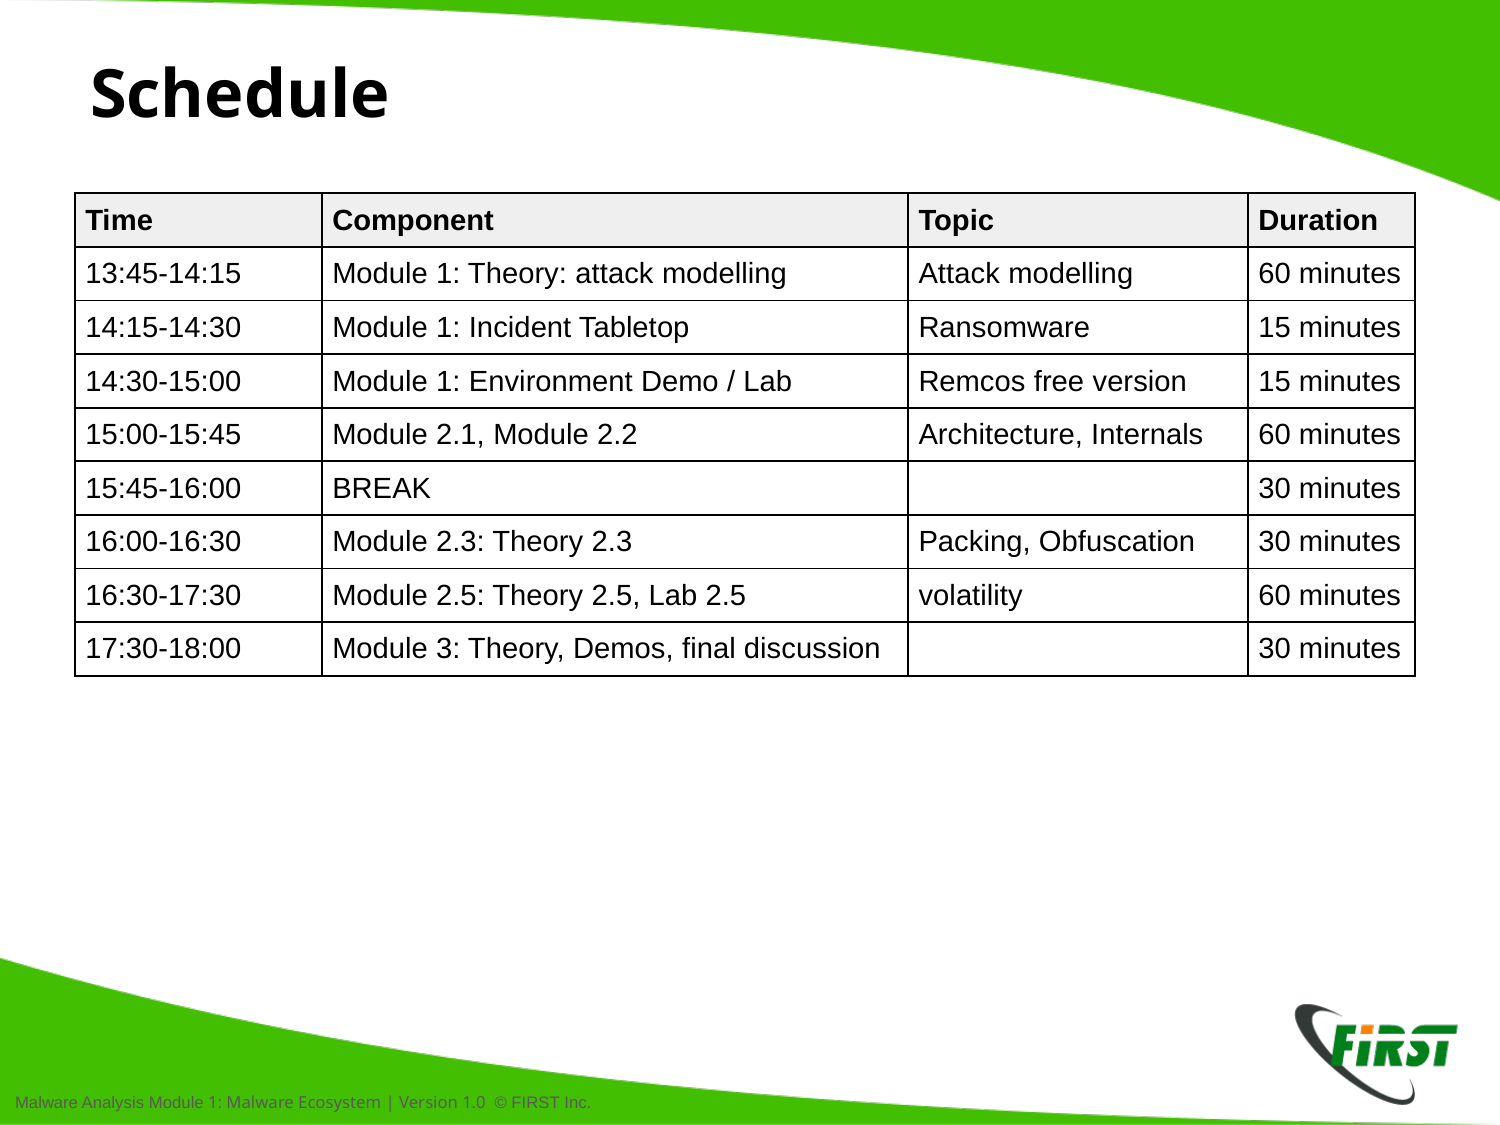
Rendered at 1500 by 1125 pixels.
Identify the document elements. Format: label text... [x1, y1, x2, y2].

title Schedule [75, 62, 1425, 130]
table_cell 13:45-14:15 [76, 248, 321, 300]
table_header Topic [909, 194, 1247, 246]
table_cell Ransomware [909, 301, 1247, 353]
table_cell Packing, Obfuscation [909, 516, 1247, 568]
table_cell 15:00-15:45 [76, 409, 321, 460]
table_cell 30 minutes [1249, 516, 1414, 568]
table_cell Attack modelling [909, 248, 1247, 300]
table_header Duration [1249, 194, 1414, 246]
table_cell 15 minutes [1249, 301, 1414, 353]
table_cell 60 minutes [1249, 409, 1414, 460]
table_cell Remcos free version [909, 355, 1247, 407]
table_cell [909, 462, 1247, 514]
table_cell Module 2.1, Module 2.2 [323, 409, 907, 460]
table_cell 60 minutes [1249, 569, 1414, 621]
table_cell 30 minutes [1249, 623, 1414, 675]
picture [0, 0, 1500, 1125]
table_cell Module 2.5: Theory 2.5, Lab 2.5 [323, 569, 907, 621]
table_cell Module 1: Environment Demo / Lab [323, 355, 907, 407]
table_cell 17:30-18:00 [76, 623, 321, 675]
table_header Component [323, 194, 907, 246]
table_cell 15 minutes [1249, 355, 1414, 407]
table_cell 16:00-16:30 [76, 516, 321, 568]
table_cell Architecture, Internals [909, 409, 1247, 460]
table_cell 16:30-17:30 [76, 569, 321, 621]
table_cell Module 1: Incident Tabletop [323, 301, 907, 353]
table_cell [909, 623, 1247, 675]
table_cell Module 2.3: Theory 2.3 [323, 516, 907, 568]
table_cell 15:45-16:00 [76, 462, 321, 514]
table_cell 30 minutes [1249, 462, 1414, 514]
table_cell 14:15-14:30 [76, 301, 321, 353]
table_header Time [76, 194, 321, 246]
table_cell 60 minutes [1249, 248, 1414, 300]
table_cell Module 1: Theory: attack modelling [323, 248, 907, 300]
table_cell Module 3: Theory, Demos, final discussion [323, 623, 907, 675]
table_cell volatility [909, 569, 1247, 621]
table_cell BREAK [323, 462, 907, 514]
table_cell 14:30-15:00 [76, 355, 321, 407]
